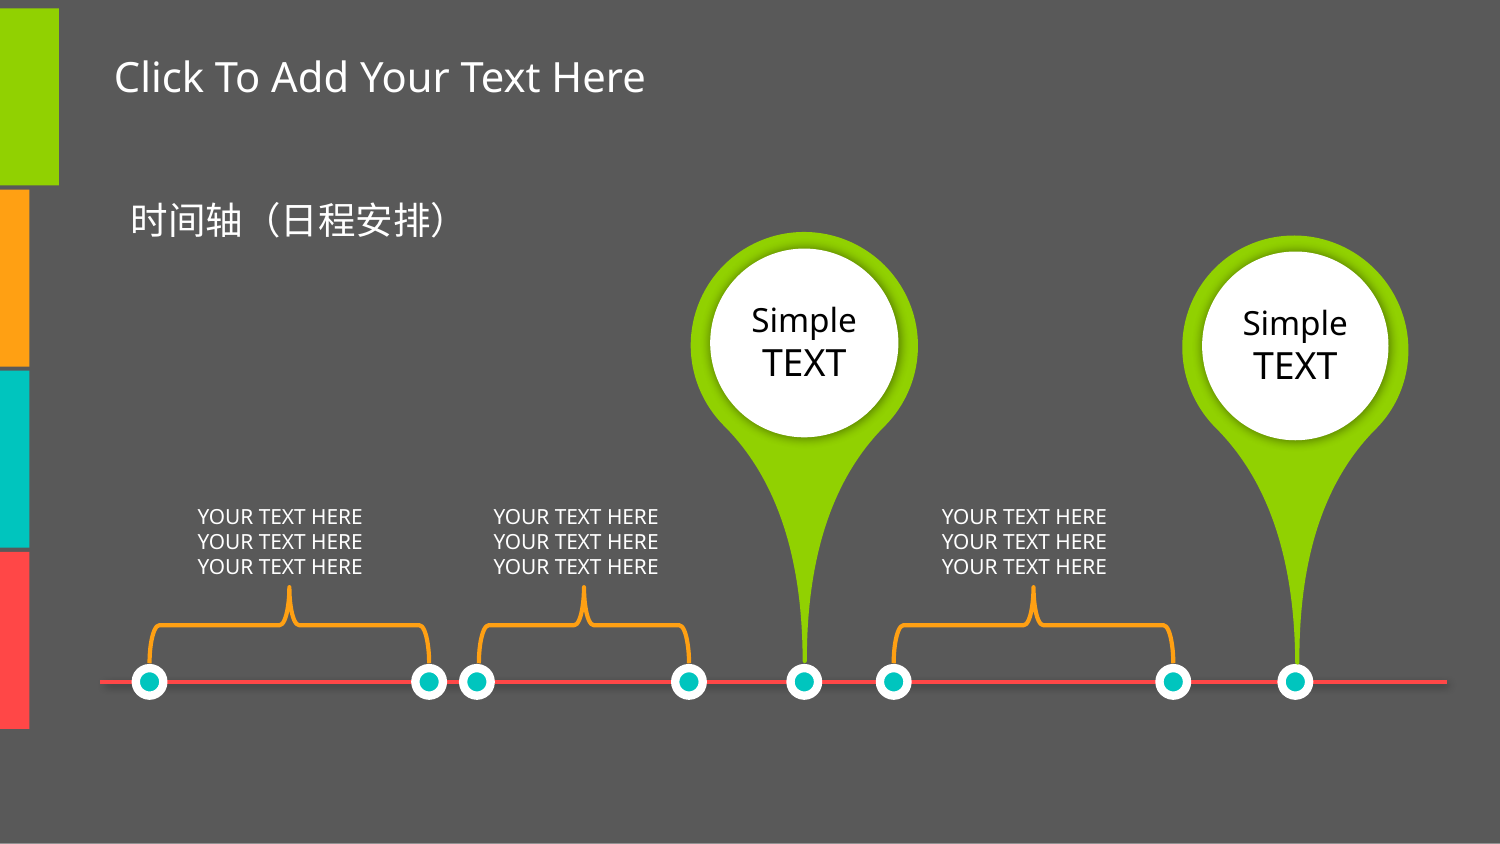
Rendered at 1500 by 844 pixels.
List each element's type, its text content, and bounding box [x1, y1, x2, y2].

text_box [464, 691, 490, 698]
text_box Simple TEXT [736, 291, 872, 392]
text_box [133, 666, 166, 681]
text_box [1279, 666, 1312, 681]
text_box Click To Add Your Text Here [99, 43, 662, 109]
text_box [791, 691, 818, 698]
text_box [461, 666, 493, 681]
text_box [0, 6, 61, 188]
text_box [892, 587, 1175, 664]
text_box [877, 666, 910, 681]
text_box [673, 666, 705, 681]
text_box [0, 550, 32, 731]
text_box [708, 246, 901, 440]
text_box [413, 666, 445, 681]
text_box [478, 587, 690, 664]
text_box [880, 691, 907, 698]
text_box [148, 587, 430, 664]
text_box [1200, 249, 1391, 443]
text_box [1157, 666, 1190, 681]
text_box 时间轴（日程安排） [115, 189, 484, 250]
text_box YOUR TEXT HERE YOUR TEXT HERE YOUR TEXT HERE [183, 496, 396, 587]
text_box [1282, 691, 1309, 698]
text_box [788, 666, 821, 681]
text_box YOUR TEXT HERE YOUR TEXT HERE YOUR TEXT HERE [478, 496, 692, 587]
text_box [690, 231, 918, 664]
text_box [0, 369, 32, 550]
text_box [1160, 691, 1187, 698]
text_box [416, 691, 442, 698]
text_box YOUR TEXT HERE YOUR TEXT HERE YOUR TEXT HERE [927, 496, 1140, 587]
text_box Simple TEXT [1227, 294, 1363, 395]
text_box [676, 691, 702, 698]
text_box [136, 691, 163, 698]
text_box [0, 187, 32, 369]
text_box [1182, 235, 1409, 665]
